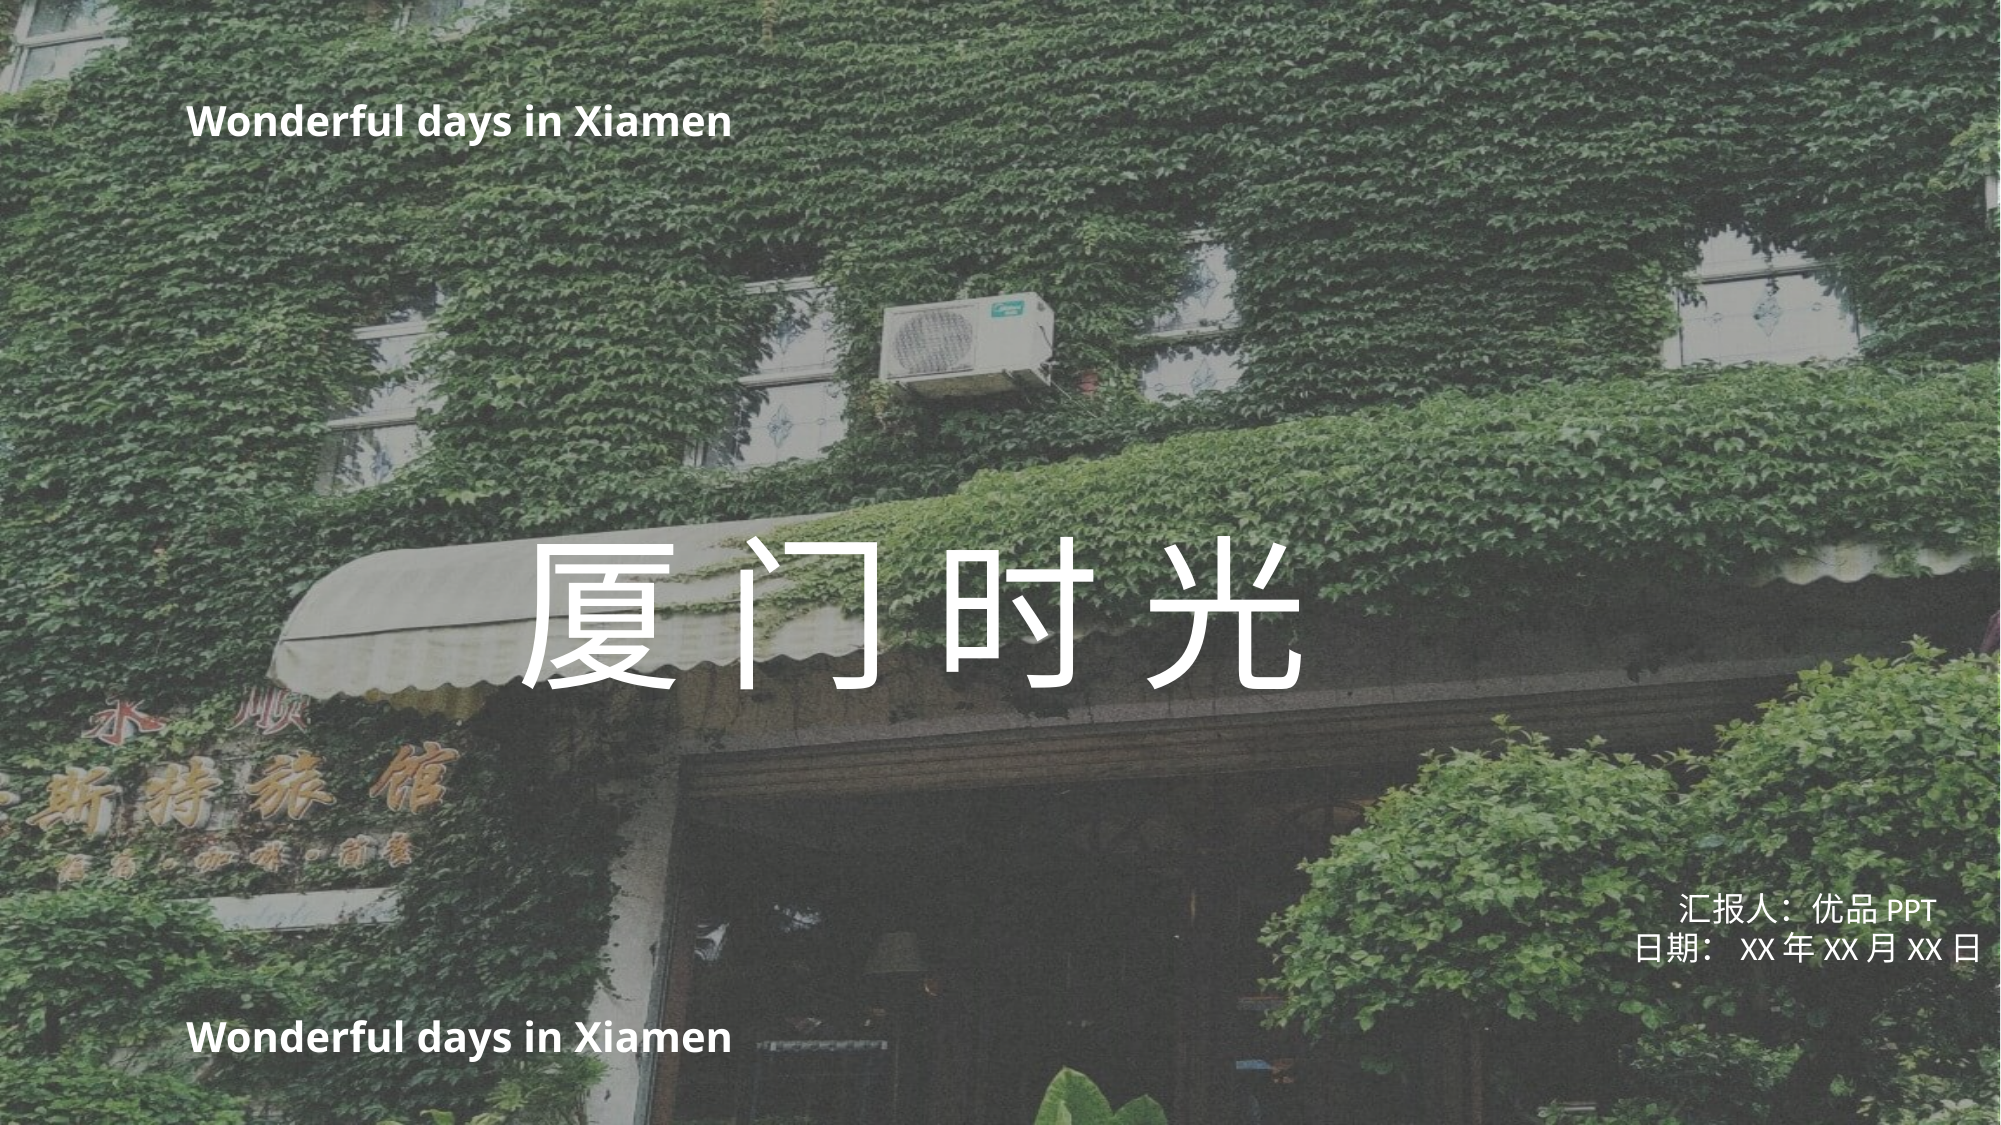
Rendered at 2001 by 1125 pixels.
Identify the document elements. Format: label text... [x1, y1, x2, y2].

text_box Wonderful days in Xiamen [171, 928, 1828, 1069]
text_box Wonderful days in Xiamen [171, 12, 1828, 153]
text_box 汇报人：优品PPT 日期：XX年XX月XX日 [1617, 880, 1999, 975]
text_box [0, 0, 1999, 1125]
text_box 厦门时光 [502, 442, 1498, 718]
